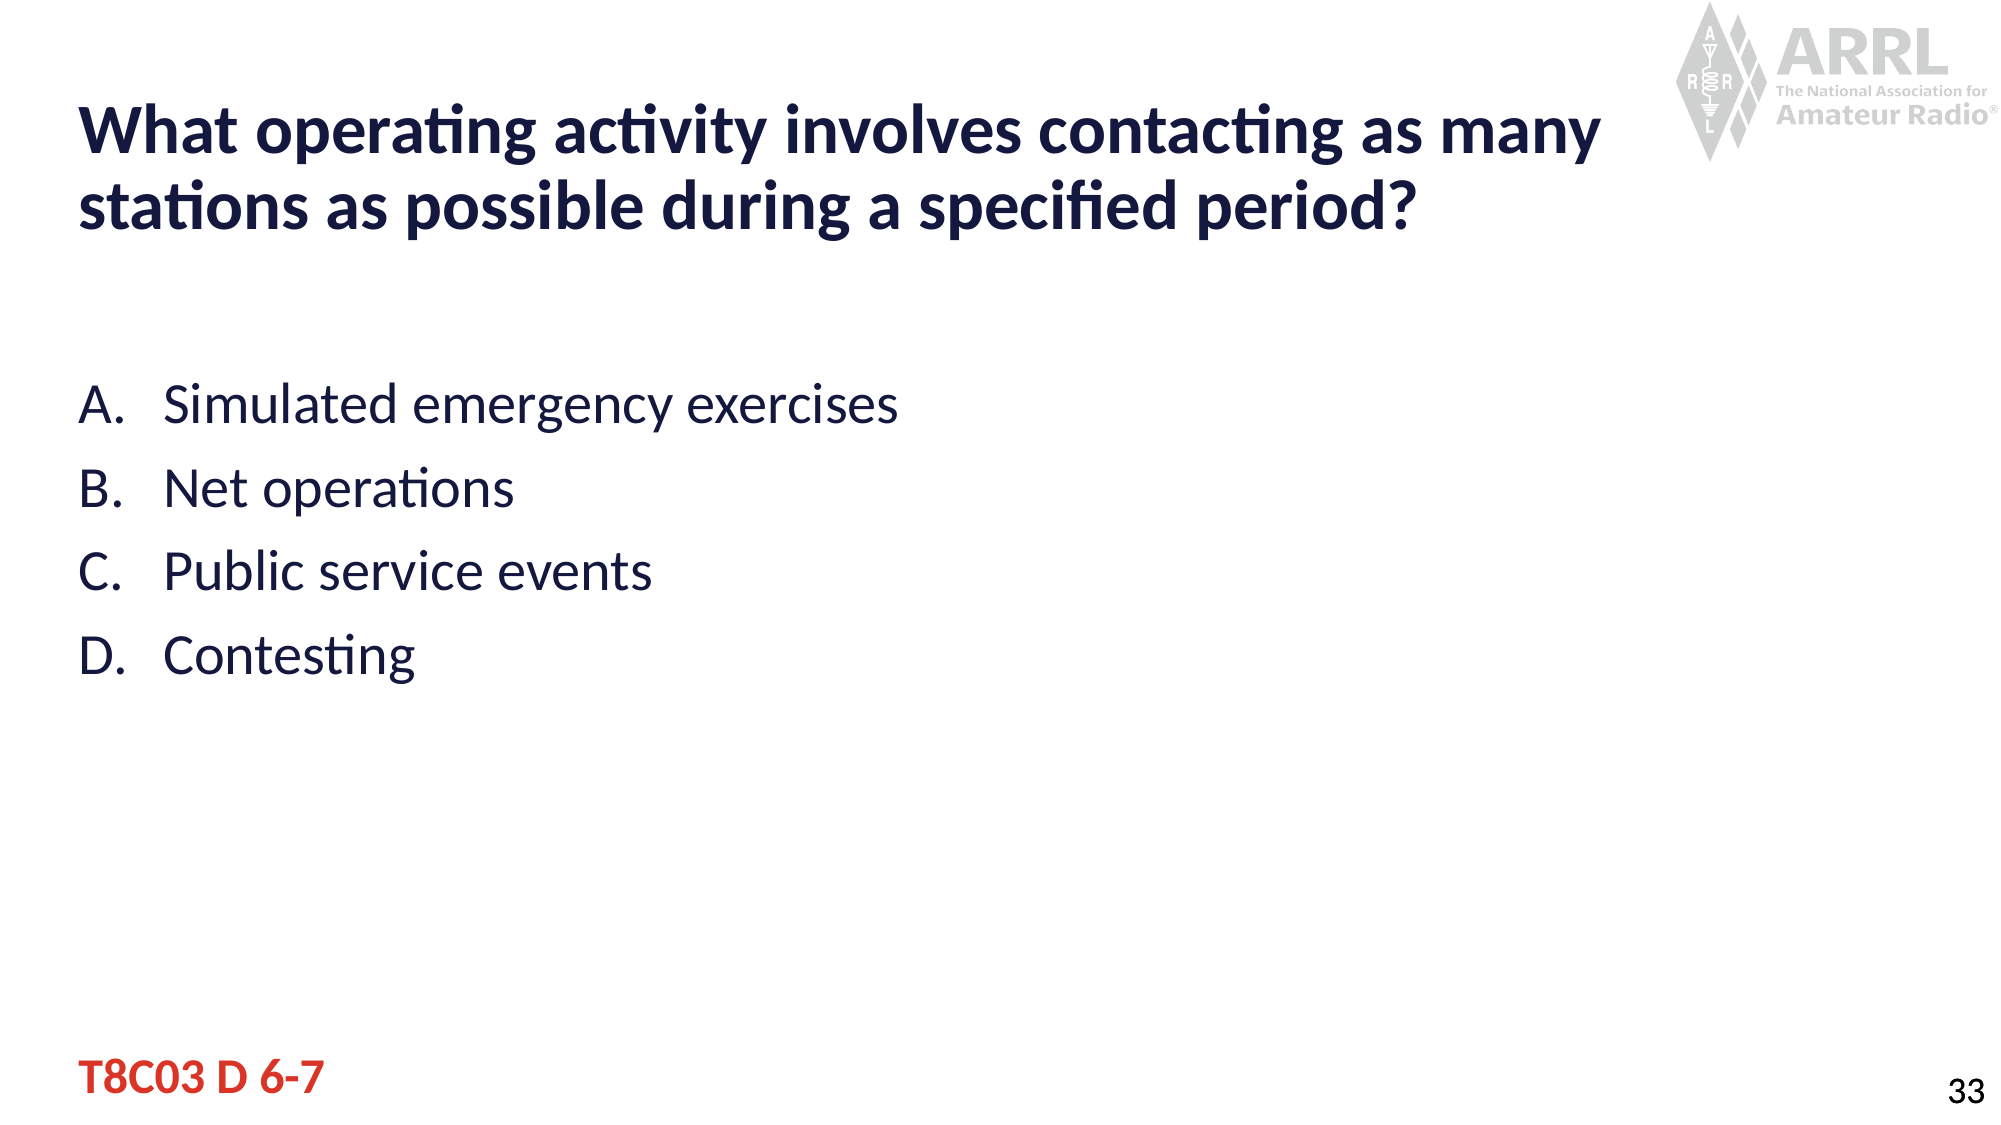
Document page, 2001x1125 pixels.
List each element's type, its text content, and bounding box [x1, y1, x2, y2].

text_box T8C03 D 6-7 [63, 1036, 921, 1112]
picture [1674, 0, 2000, 164]
list Simulated emergency exercises Net operations Public service events Contesting [63, 365, 1863, 989]
title What operating activity involves contacting as many stations as possible during a specified period? [63, 59, 1863, 278]
